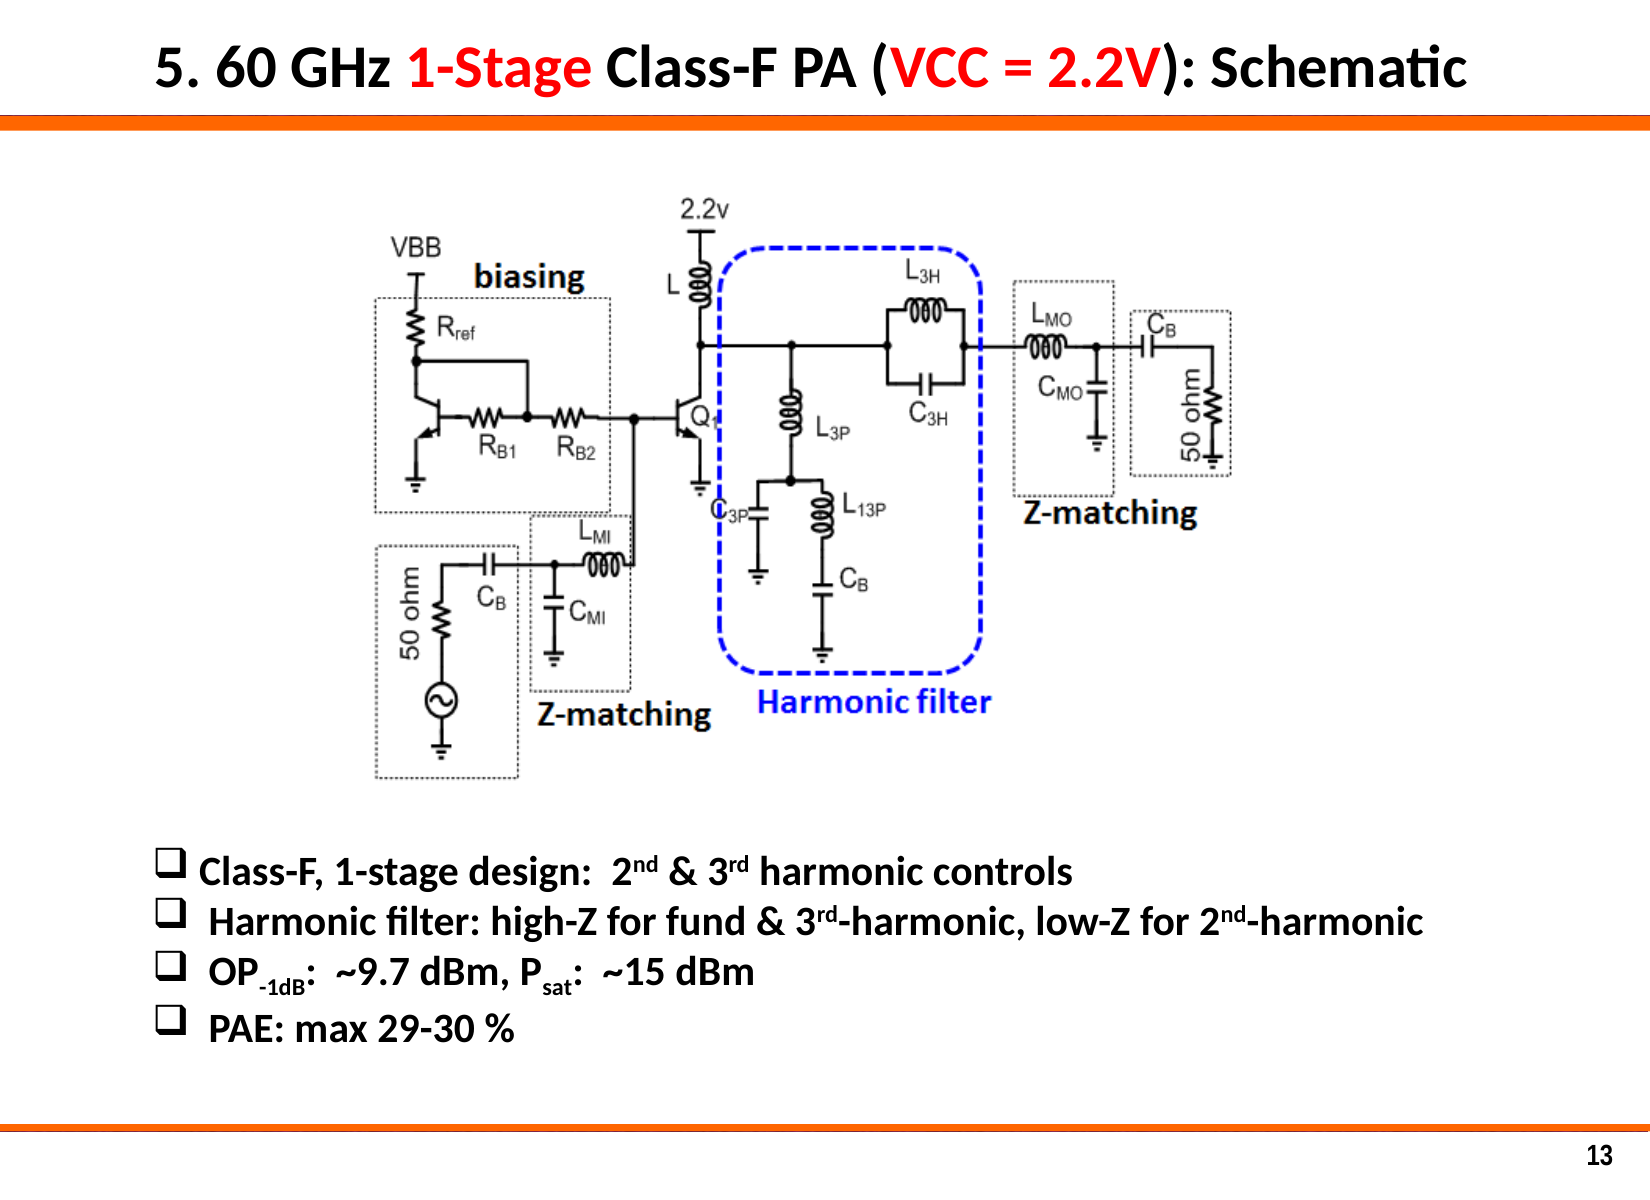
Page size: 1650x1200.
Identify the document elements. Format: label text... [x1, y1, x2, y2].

text_box Class-F, 1-stage design: 2nd & 3rd harmonic controls Harmonic filter: high-Z for fund & 3rd-harmonic, low-Z for 2nd-harmonic OP-1dB: ~9.7 dBm, Psat: ~15 dBm PAE: max 29-30 % [137, 836, 1511, 1058]
text_box 13 [1105, 1131, 1629, 1176]
picture [363, 192, 1238, 785]
title 5. 60 GHz 1-Stage Class-F PA (VCC = 2.2V): Schematic [136, 10, 1487, 116]
